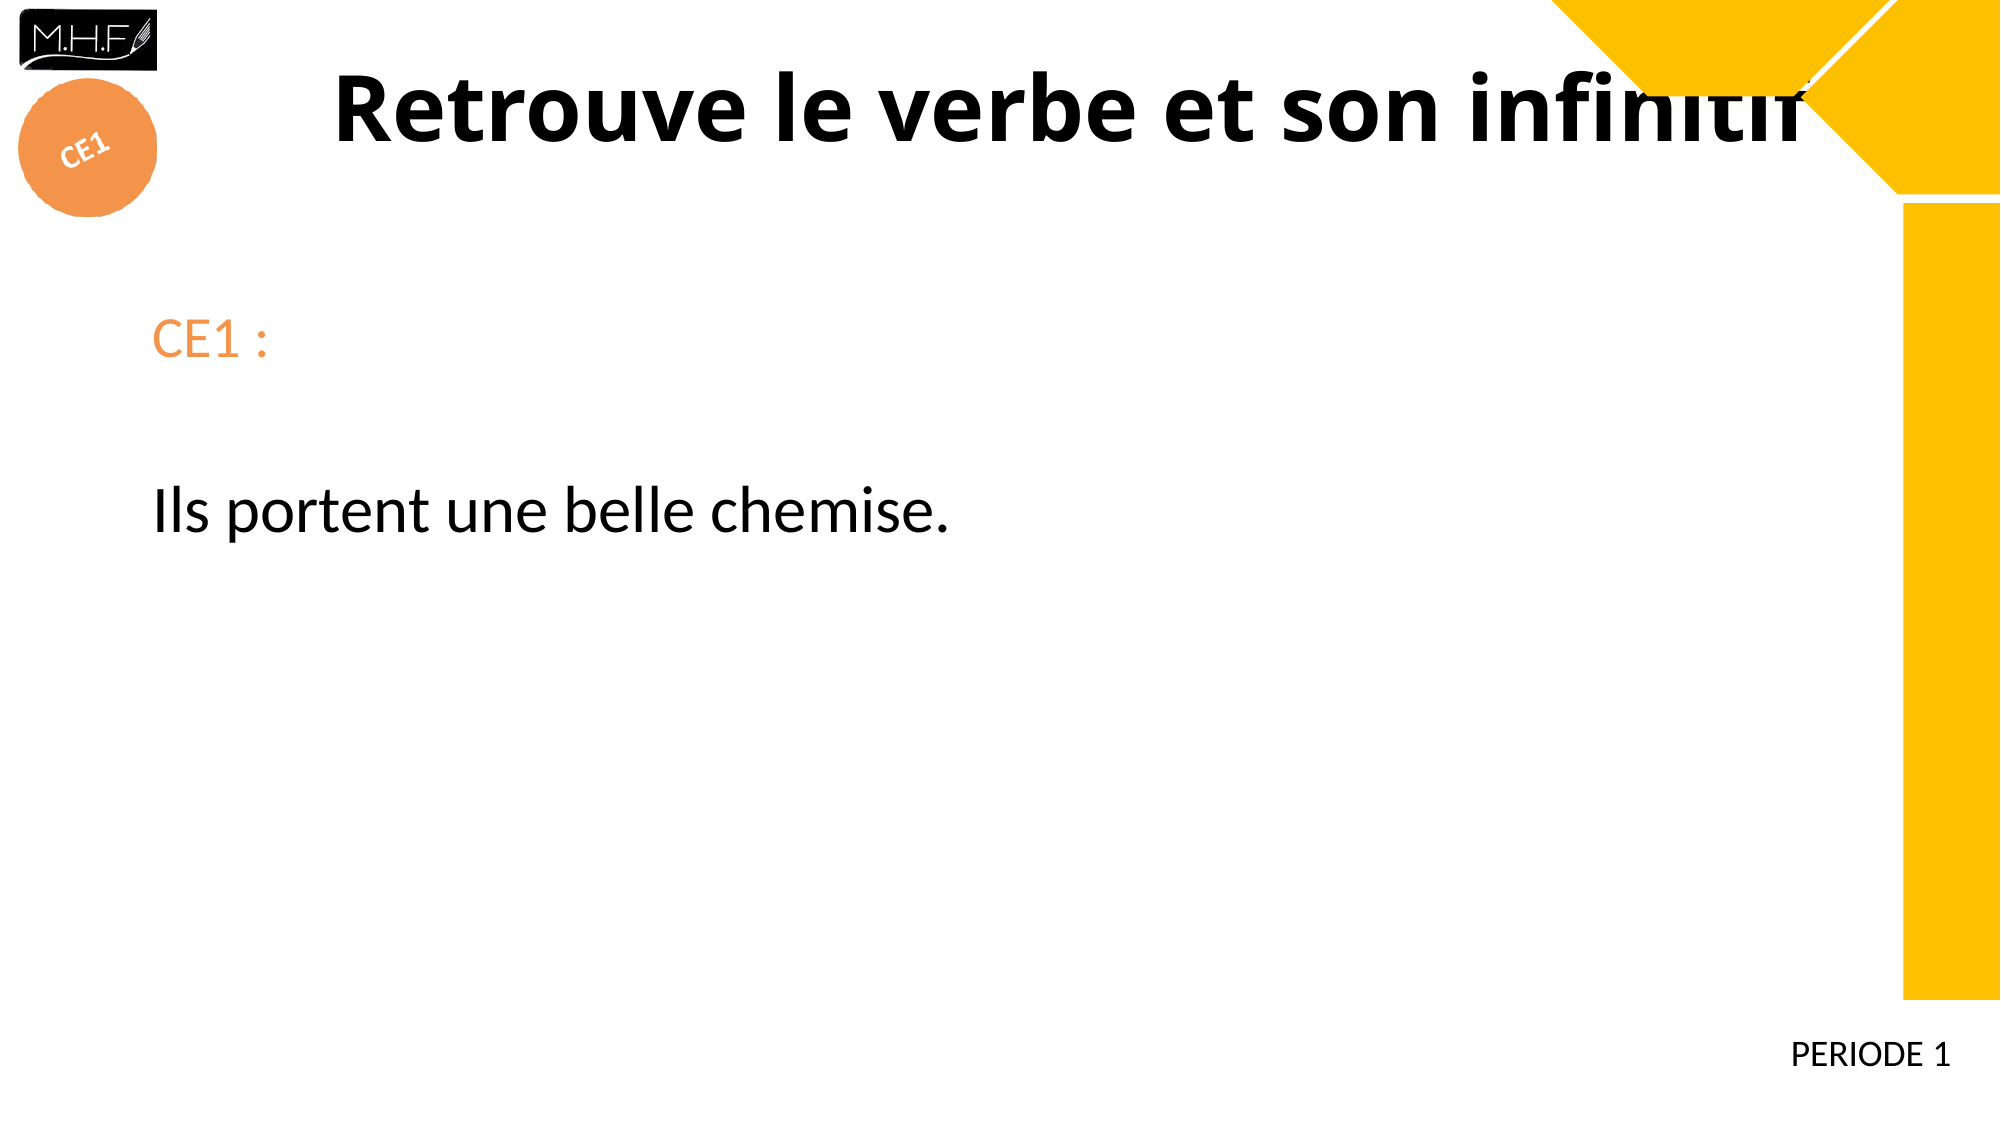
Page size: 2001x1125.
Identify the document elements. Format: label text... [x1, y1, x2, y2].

text_box [1902, 202, 2000, 1001]
text_box [1549, 0, 1892, 98]
title Retrouve le verbe et son infinitif [316, 3, 1863, 221]
text_box [1799, 0, 2000, 196]
picture [16, 7, 157, 74]
list CE1 : Ils portent une belle chemise. [137, 299, 1863, 1014]
text_box PERIODE 1 [1362, 1021, 1967, 1082]
picture [18, 78, 157, 218]
